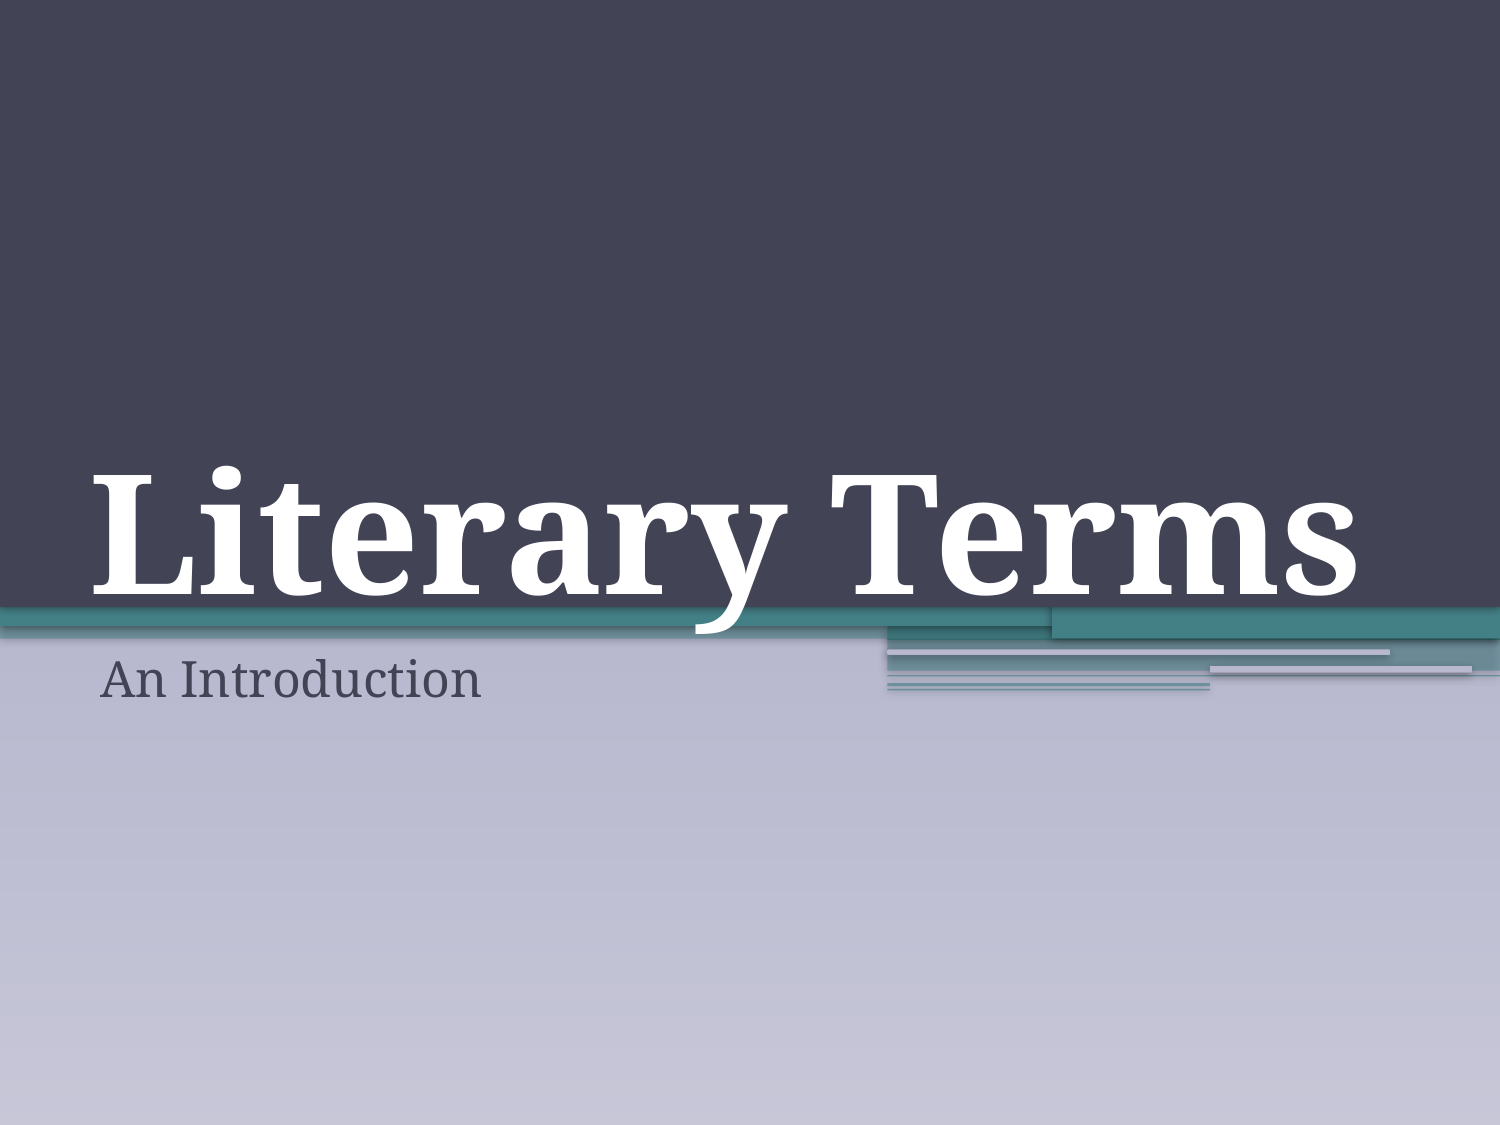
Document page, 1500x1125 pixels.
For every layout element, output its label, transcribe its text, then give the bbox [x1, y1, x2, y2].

title Literary Terms [75, 394, 1463, 636]
subtitle An Introduction [75, 639, 888, 928]
